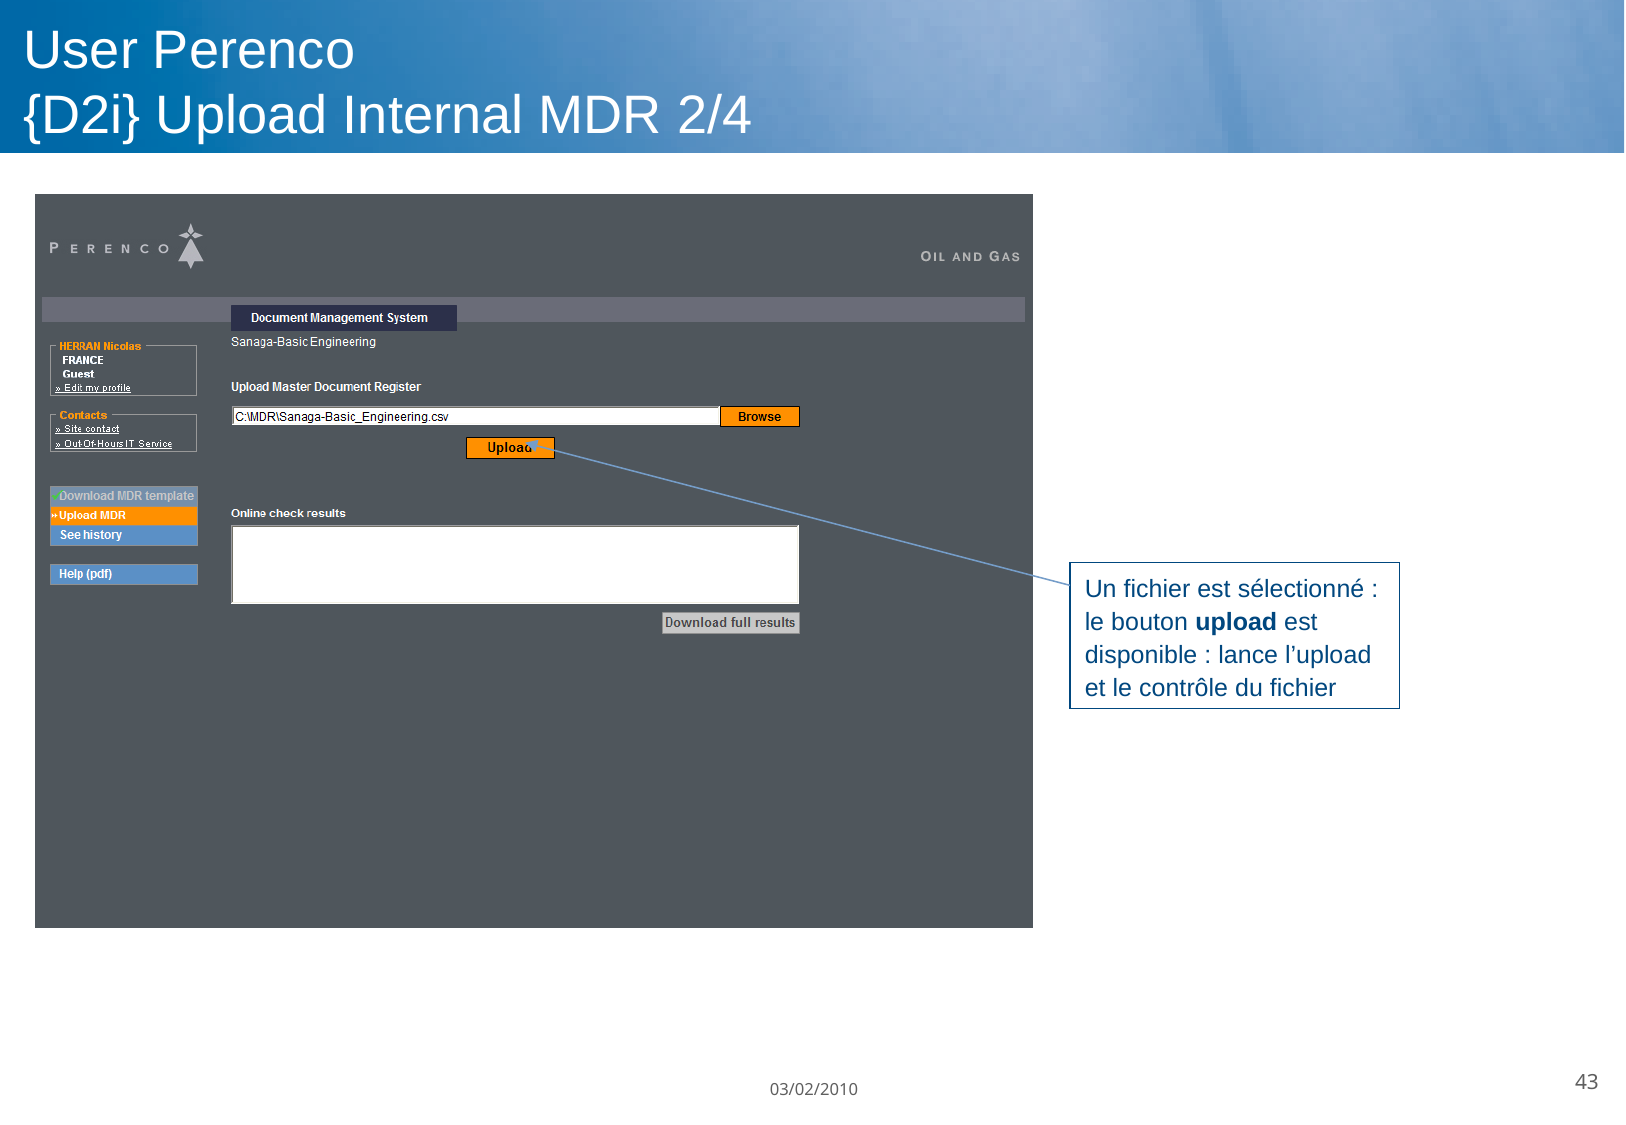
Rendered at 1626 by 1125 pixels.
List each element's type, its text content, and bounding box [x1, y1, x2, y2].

slide_number 43 [13, 1060, 1615, 1104]
title User Perenco {D2i} Upload Internal MDR 2/4 [0, 0, 1625, 153]
picture [35, 194, 1034, 929]
text_box Un fichier est sélectionné : le bouton upload est disponible : lance l’upload et le contrôle du fichier [1070, 562, 1400, 709]
footer 03/02/2010 [14, 1070, 1615, 1104]
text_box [524, 442, 1071, 586]
